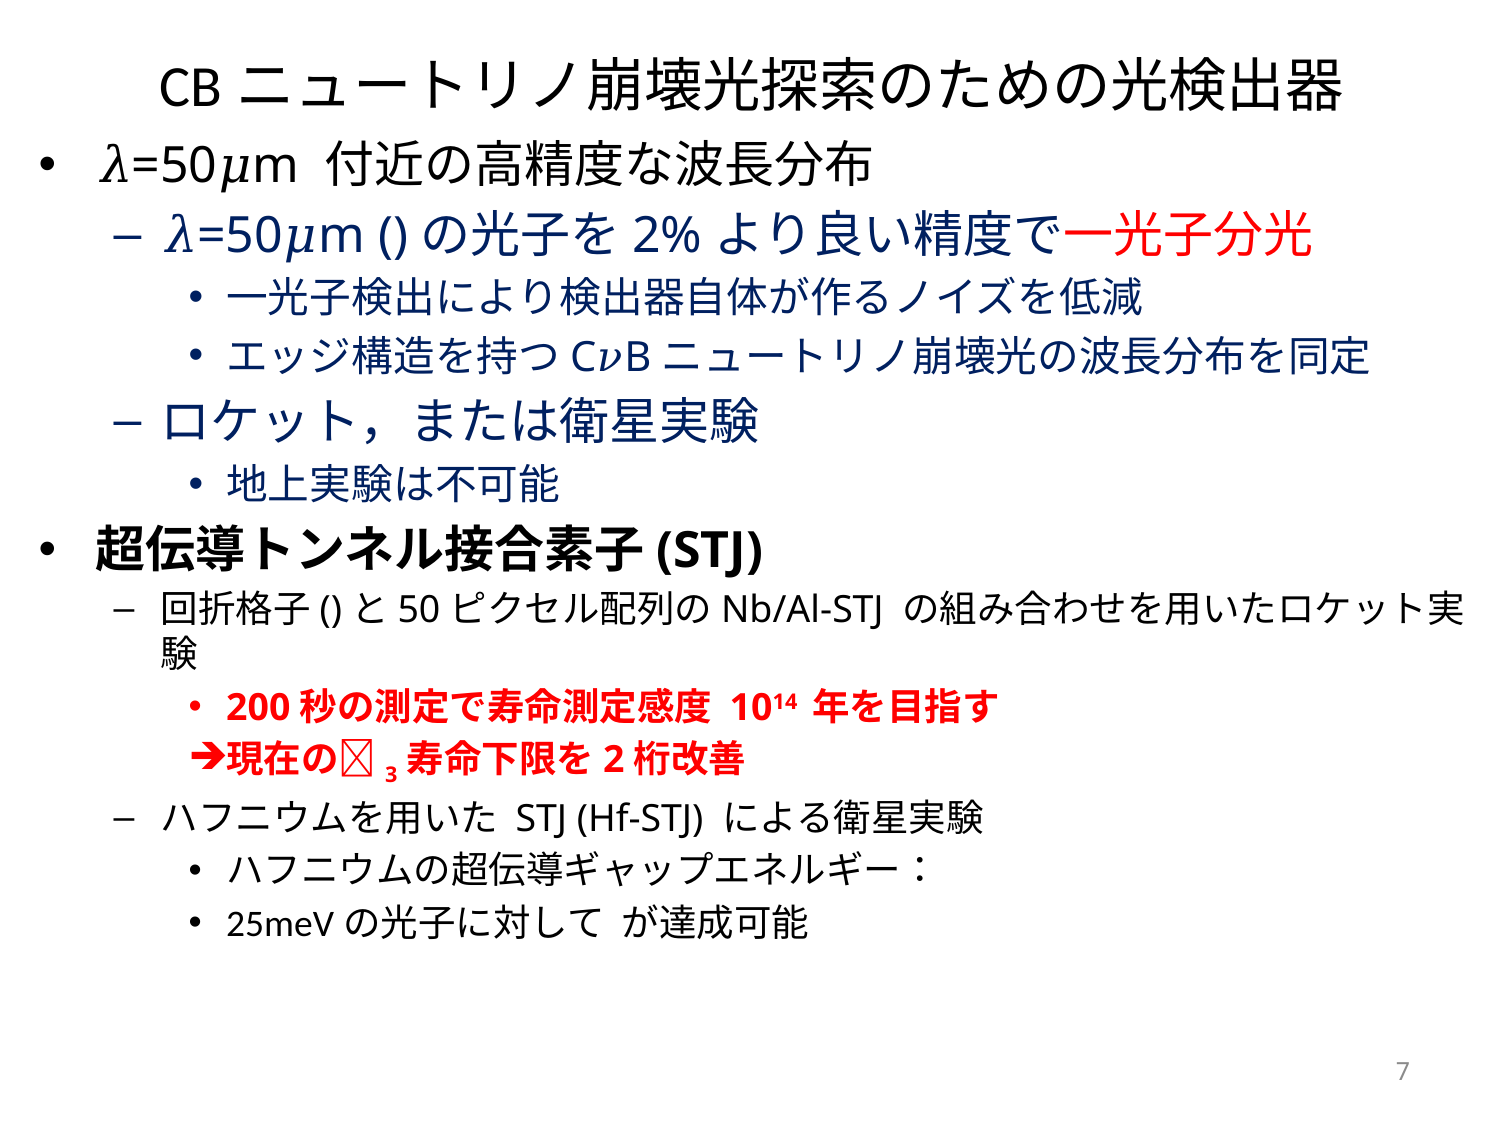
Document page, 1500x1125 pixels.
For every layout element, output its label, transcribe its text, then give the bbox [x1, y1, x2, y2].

slide_number 7 [1074, 1042, 1425, 1103]
